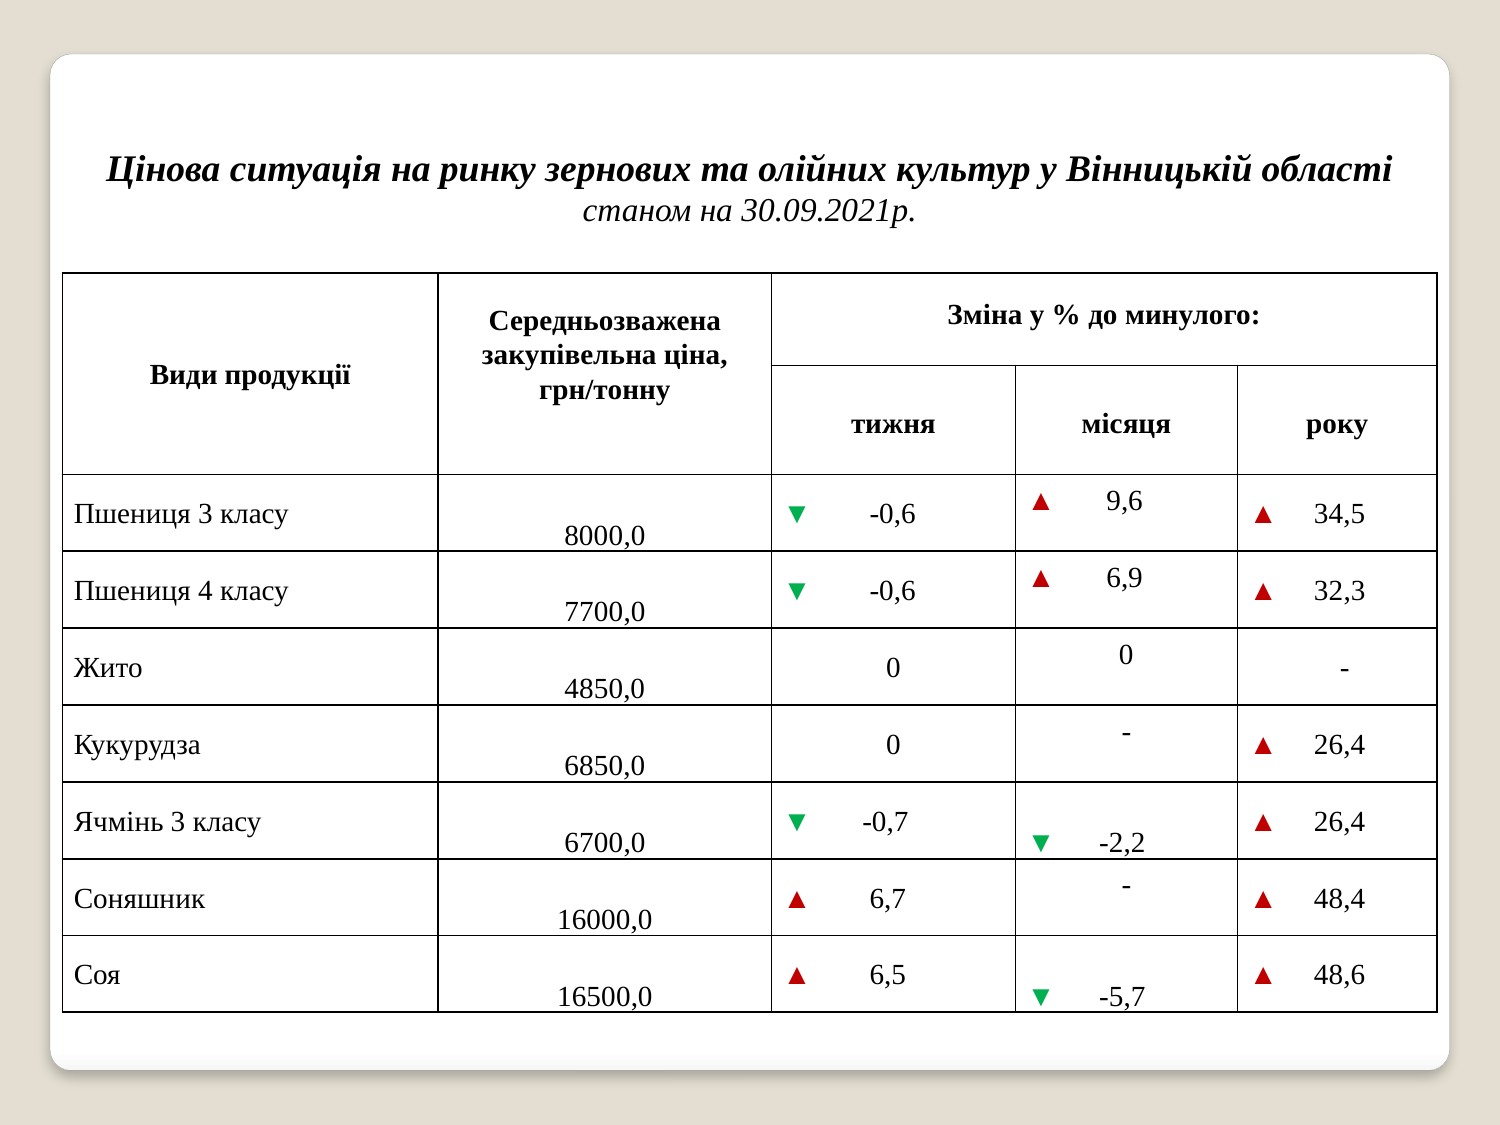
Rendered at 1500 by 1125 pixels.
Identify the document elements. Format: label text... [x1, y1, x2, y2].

table_cell 4850,0 [439, 629, 771, 704]
table_cell - [1016, 860, 1237, 935]
table_cell 0 [772, 629, 1015, 704]
table_cell ▲ 6,9 [1016, 552, 1237, 627]
table_cell 6850,0 [439, 706, 771, 781]
table_cell 0 [772, 706, 1015, 781]
table_cell - [1016, 706, 1237, 781]
table_cell місяця [1016, 366, 1237, 474]
table_cell Соняшник [63, 860, 437, 935]
table_header Цінова ситуація на ринку зернових та олійних культур у Вінницькій області станом на 30.09.2021р. [62, 88, 1437, 272]
table_cell ▲ 34,5 [1238, 475, 1436, 550]
table_cell - [1238, 629, 1436, 704]
table_cell ▼ -0,7 [772, 783, 1015, 858]
table_cell Кукурудза [63, 706, 437, 781]
table_cell ▼ -5,7 [1016, 936, 1237, 1011]
table_cell ▲ 6,7 [772, 860, 1015, 935]
table_cell Види продукції [63, 274, 437, 474]
table_cell Середньозважена закупівельна ціна, грн/тонну [439, 274, 771, 474]
table_cell Пшениця 3 класу [63, 475, 437, 550]
table_cell ▼ -0,6 [772, 552, 1015, 627]
table_cell 7700,0 [439, 552, 771, 627]
table_cell 0 [1016, 629, 1237, 704]
table_cell ▲ 6,5 [772, 936, 1015, 1011]
table_cell Зміна у % до минулого: [772, 274, 1436, 365]
table_cell року [1238, 366, 1436, 474]
table_cell 16500,0 [439, 936, 771, 1011]
table_cell ▲ 32,3 [1238, 552, 1436, 627]
table_cell ▼ -0,6 [772, 475, 1015, 550]
table_cell тижня [772, 366, 1015, 474]
table_cell ▲ 48,6 [1238, 936, 1436, 1011]
table_cell 8000,0 [439, 475, 771, 550]
table_cell Жито [63, 629, 437, 704]
table_cell ▲ 48,4 [1238, 860, 1436, 935]
table_cell ▲ 26,4 [1238, 706, 1436, 781]
table_cell 16000,0 [439, 860, 771, 935]
table_cell Пшениця 4 класу [63, 552, 437, 627]
table_cell ▲ 26,4 [1238, 783, 1436, 858]
table_cell ▲ 9,6 [1016, 475, 1237, 550]
table_cell Соя [63, 936, 437, 1011]
table_cell 6700,0 [439, 783, 771, 858]
table_cell Ячмінь 3 класу [63, 783, 437, 858]
table_cell ▼ -2,2 [1016, 783, 1237, 858]
